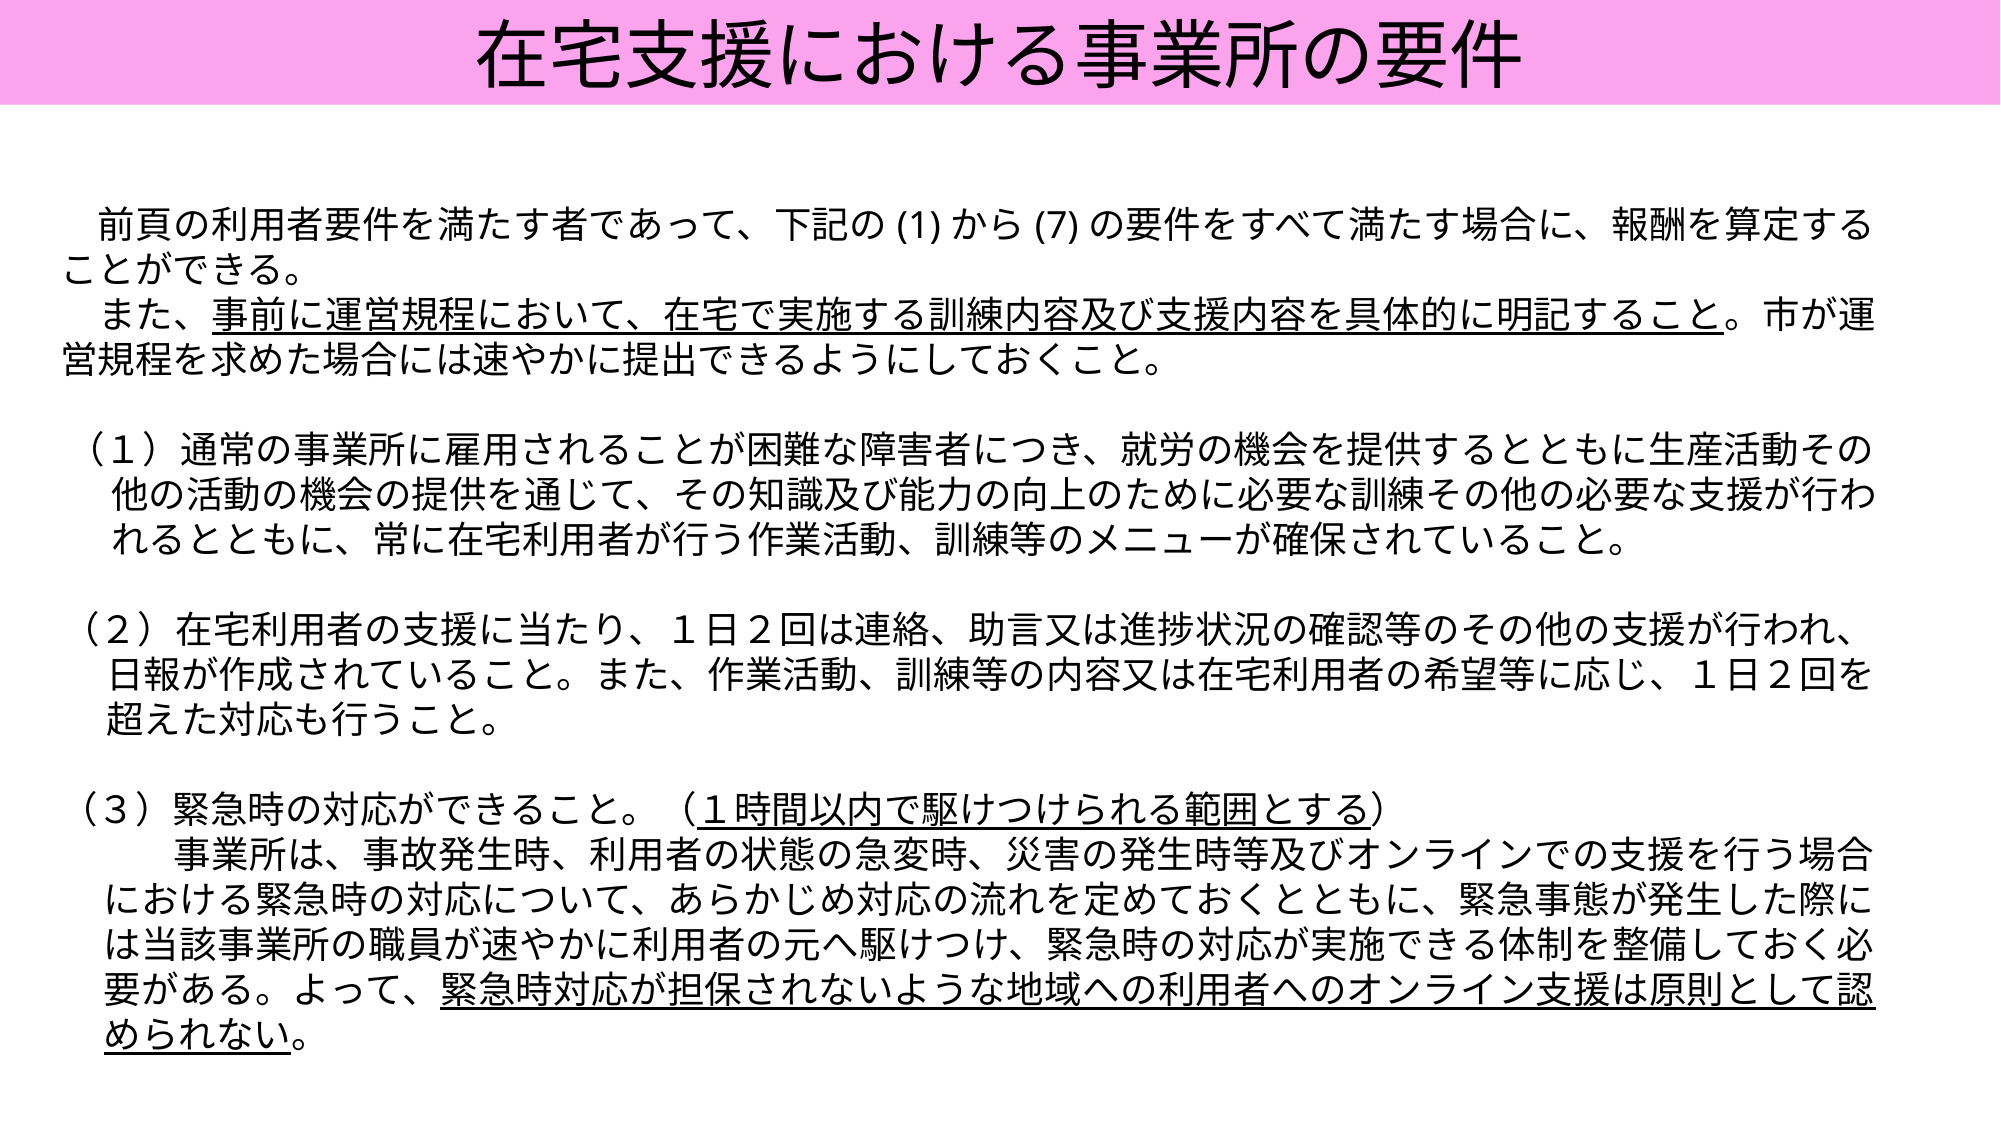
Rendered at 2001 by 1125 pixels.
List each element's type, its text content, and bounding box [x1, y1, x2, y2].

text_box 前頁の利用者要件を満たす者であって、下記の(1)から(7)の要件をすべて満たす場合に、報酬を算定することができる。 また、事前に運営規程において、在宅で実施する訓練内容及び支援内容を具体的に明記すること。市が運営規程を求めた場合には速やかに提出できるようにしておくこと。 （１）通常の事業所に雇用されることが困難な障害者につき、就労の機会を提供するとともに生産活動その他の活動の機会の提供を通じて、その知識及び能力の向上のために必要な訓練その他の必要な支援が行われるとともに、常に在宅利用者が行う作業活動、訓練等のメニューが確保されていること。 （２）在宅利用者の支援に当たり、１日２回は連絡、助言又は進捗状況の確認等のその他の支援が行われ、日報が作成されていること。また、作業活動、訓練等の内容又は在宅利用者の希望等に応じ、１日２回を超えた対応も行うこと。 （３）緊急時の対応ができること。（１時間以内で駆けつけられる範囲とする） 事業所は、事故発生時、利用者の状態の急変時、災害の発生時等及びオンラインでの支援を行う場合における緊急時の対応について、あらかじめ対応の流れを定めておくとともに、緊急事態が発生した際には当該事業所の職員が速やかに利用者の元へ駆けつけ、緊急時の対応が実施できる体制を整備しておく必要がある。よって、緊急時対応が担保されないような地域への利用者へのオンライン支援は原則として認められない。 [45, 194, 1891, 1064]
text_box 在宅支援における事業所の要件 [0, 0, 2000, 105]
